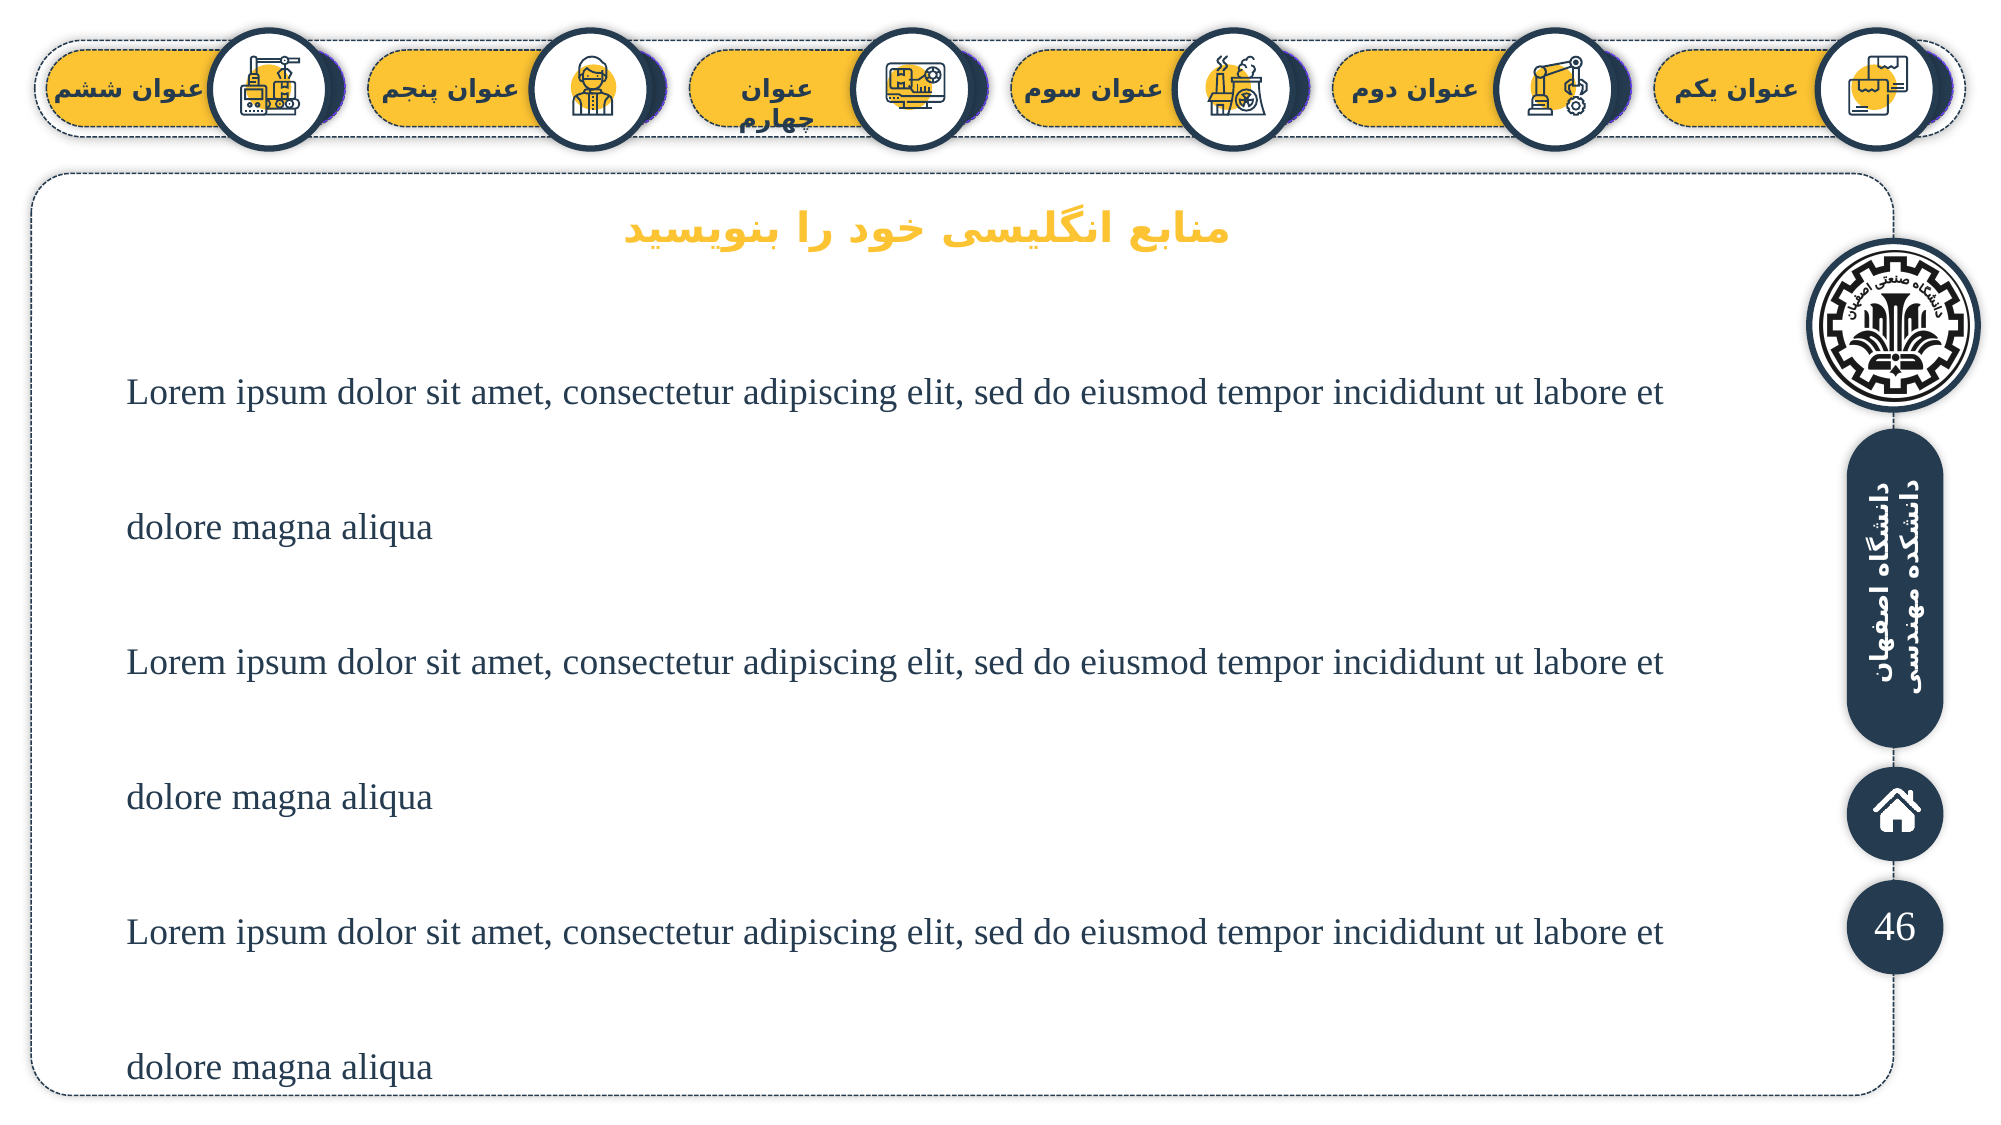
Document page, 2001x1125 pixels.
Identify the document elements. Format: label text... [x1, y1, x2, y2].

text_box منابع انگلیسی خود را بنویسید [458, 193, 1397, 258]
text_box عنوان چهارم [690, 65, 864, 140]
text_box [614, 75, 618, 100]
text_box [1848, 55, 1909, 116]
text_box دانشگاه اصفهان دانشکده مهندسی [1855, 426, 1931, 748]
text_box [572, 55, 614, 116]
text_box عنوان سوم [1002, 65, 1186, 110]
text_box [1527, 55, 1588, 116]
text_box عنوان یکم [1645, 65, 1829, 110]
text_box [1207, 55, 1267, 116]
text_box عنوان پنجم [358, 65, 543, 110]
text_box Lorem ipsum dolor sit amet, consectetur adipiscing elit, sed do eiusmod tempor incididunt ut labore et dolore magna aliqua Lorem ipsum dolor sit amet, consectetur adipiscing elit, sed do eiusmod tempor incididunt ut labore et dolore magna aliqua Lorem ipsum dolor sit amet, consectetur adipiscing elit, sed do eiusmod tempor incididunt ut labore et dolore magna aliqua [111, 269, 1744, 1094]
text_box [240, 55, 301, 116]
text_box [885, 62, 946, 109]
picture [1873, 786, 1921, 833]
slide_number 46 [1846, 891, 1944, 952]
text_box عنوان ششم [37, 65, 221, 110]
text_box عنوان دوم [1323, 65, 1507, 110]
picture [1819, 250, 1970, 402]
